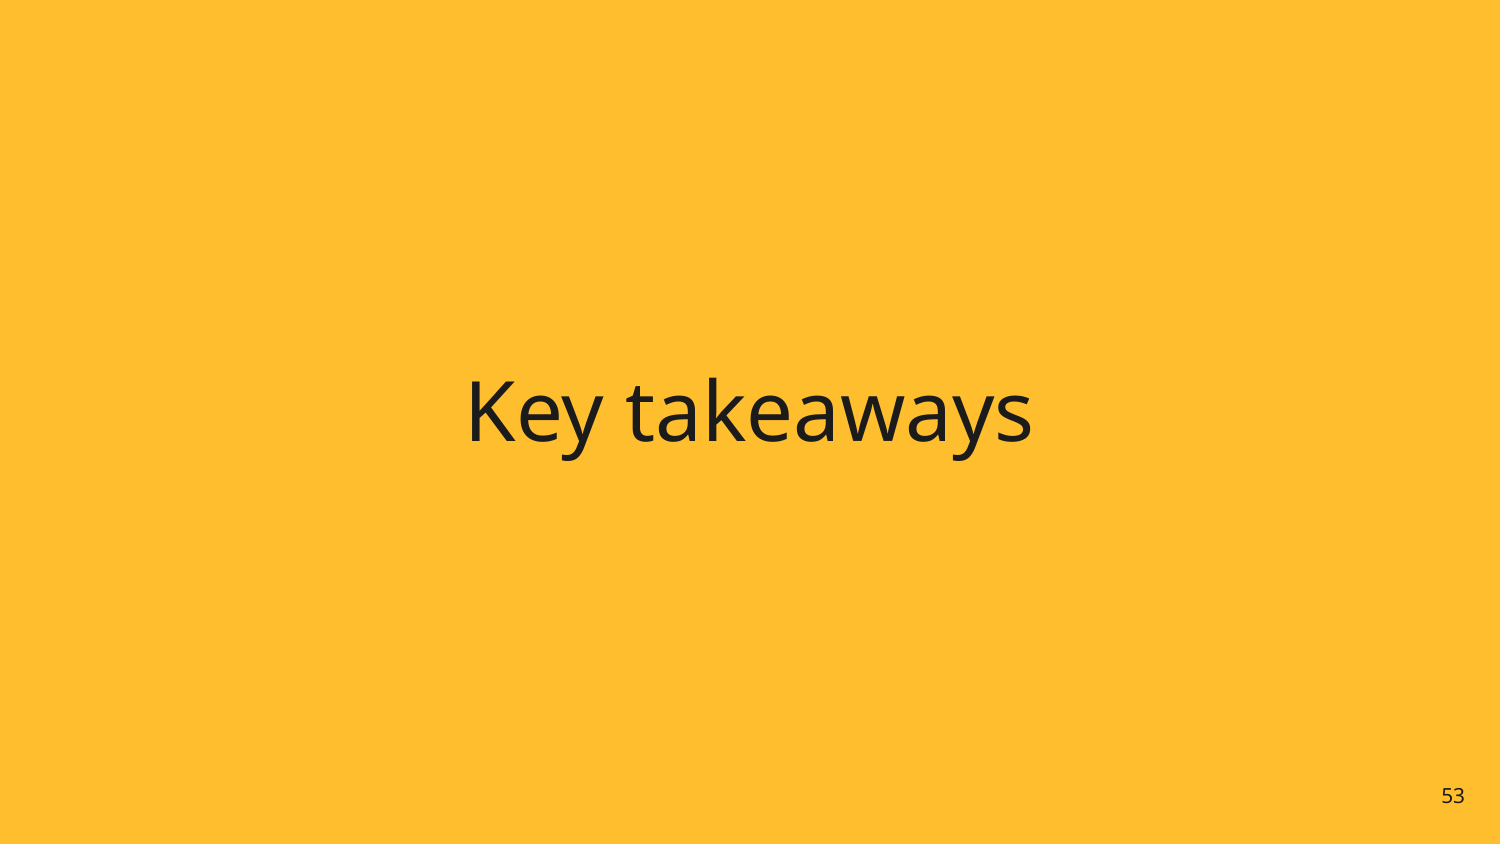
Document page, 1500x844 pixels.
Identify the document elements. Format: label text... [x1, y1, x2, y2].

slide_number 53 [1389, 764, 1480, 830]
title Key takeaways [51, 72, 1449, 753]
